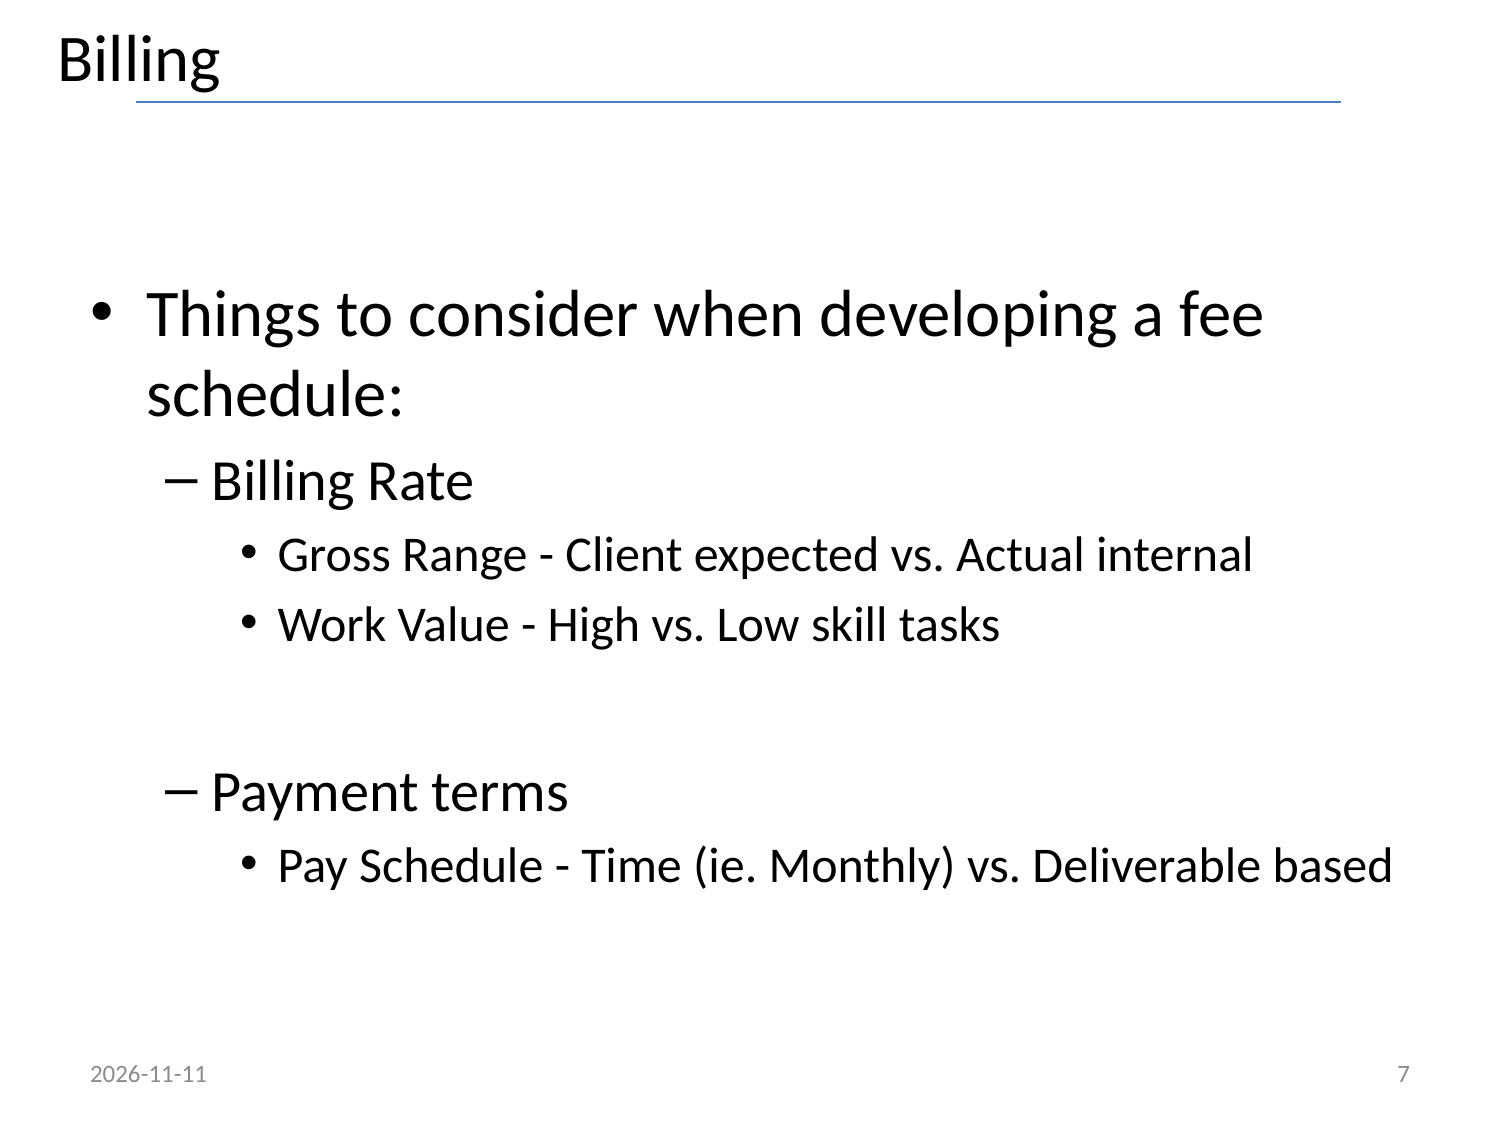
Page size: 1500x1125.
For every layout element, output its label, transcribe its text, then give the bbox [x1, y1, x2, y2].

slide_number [75, 1042, 425, 1103]
text_box Billing [42, 7, 237, 102]
slide_number 7 [1074, 1042, 1425, 1103]
list Things to consider when developing a fee schedule: Billing Rate Gross Range - Client expected vs. Actual internal Work Value - High vs. Low skill tasks Payment terms Pay Schedule - Time (ie. Monthly) vs. Deliverable based [75, 262, 1425, 1005]
